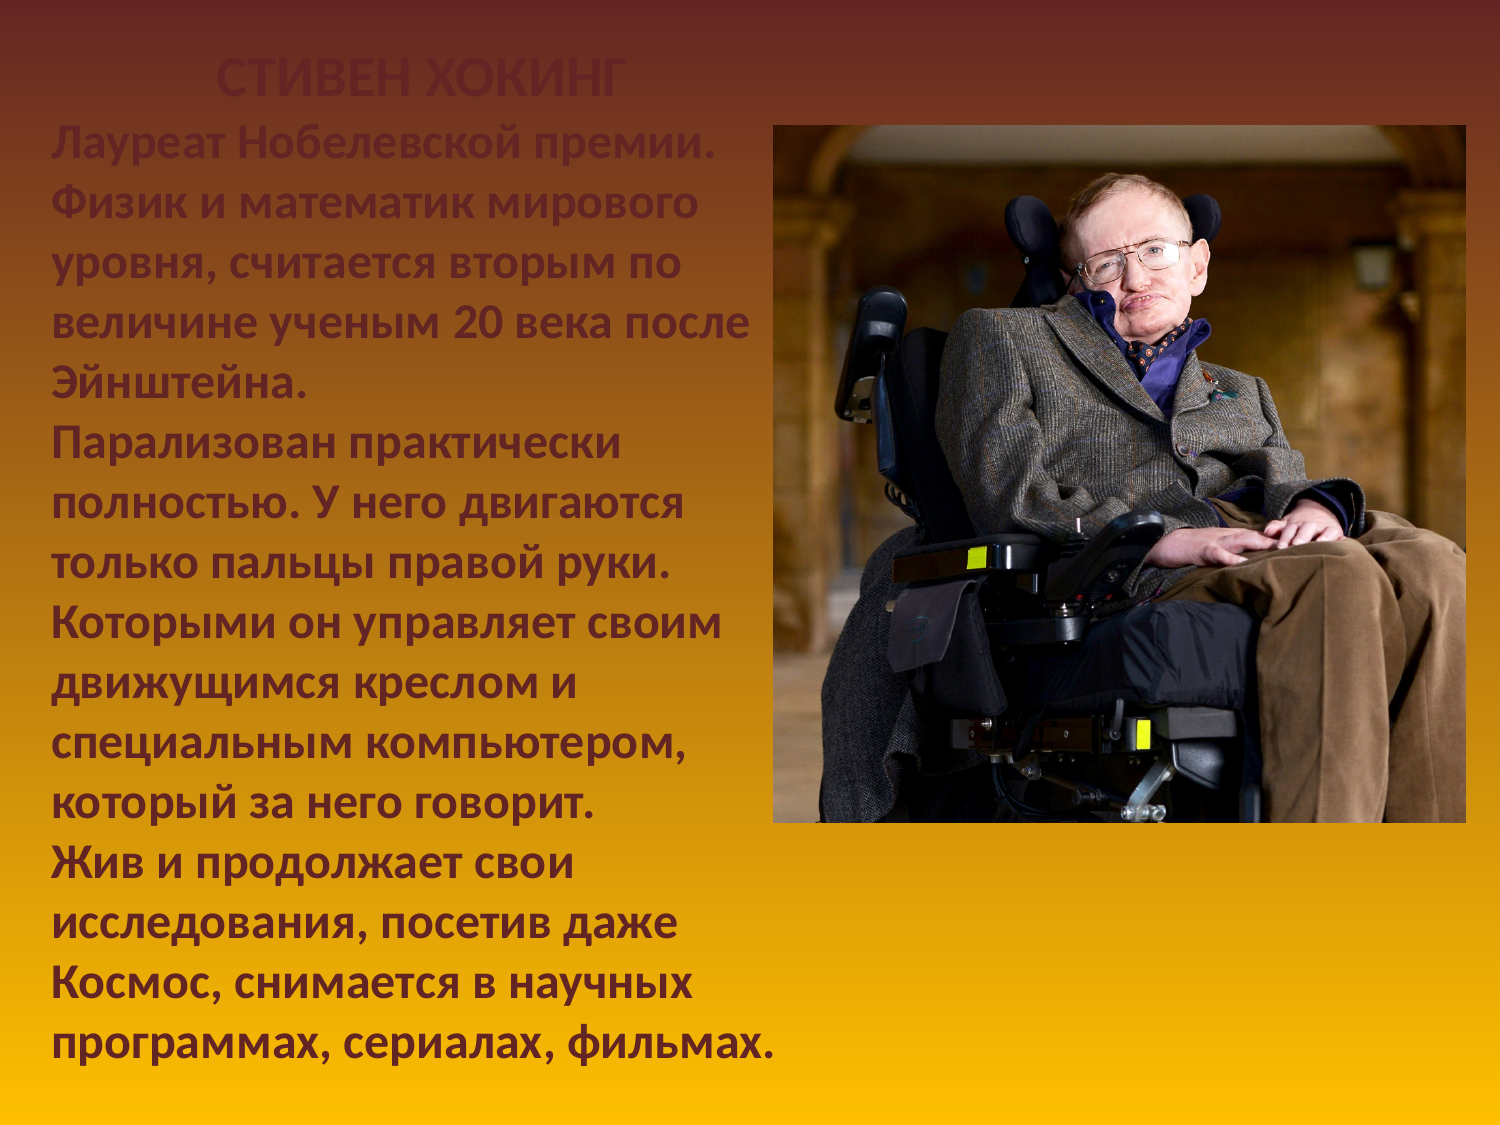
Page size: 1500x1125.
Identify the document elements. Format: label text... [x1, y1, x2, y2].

text_box СТИВЕН ХОКИНГ Лауреат Нобелевской премии. Физик и математик мирового уровня, считается вторым по величине ученым 20 века после Эйнштейна. Парализован практически полностью. У него двигаются только пальцы правой руки. Которыми он управляет своим движущимся креслом и специальным компьютером, который за него говорит. Жив и продолжает свои исследования, посетив даже Космос, снимается в научных программах, сериалах, фильмах. [36, 30, 809, 1076]
picture [773, 125, 1467, 823]
